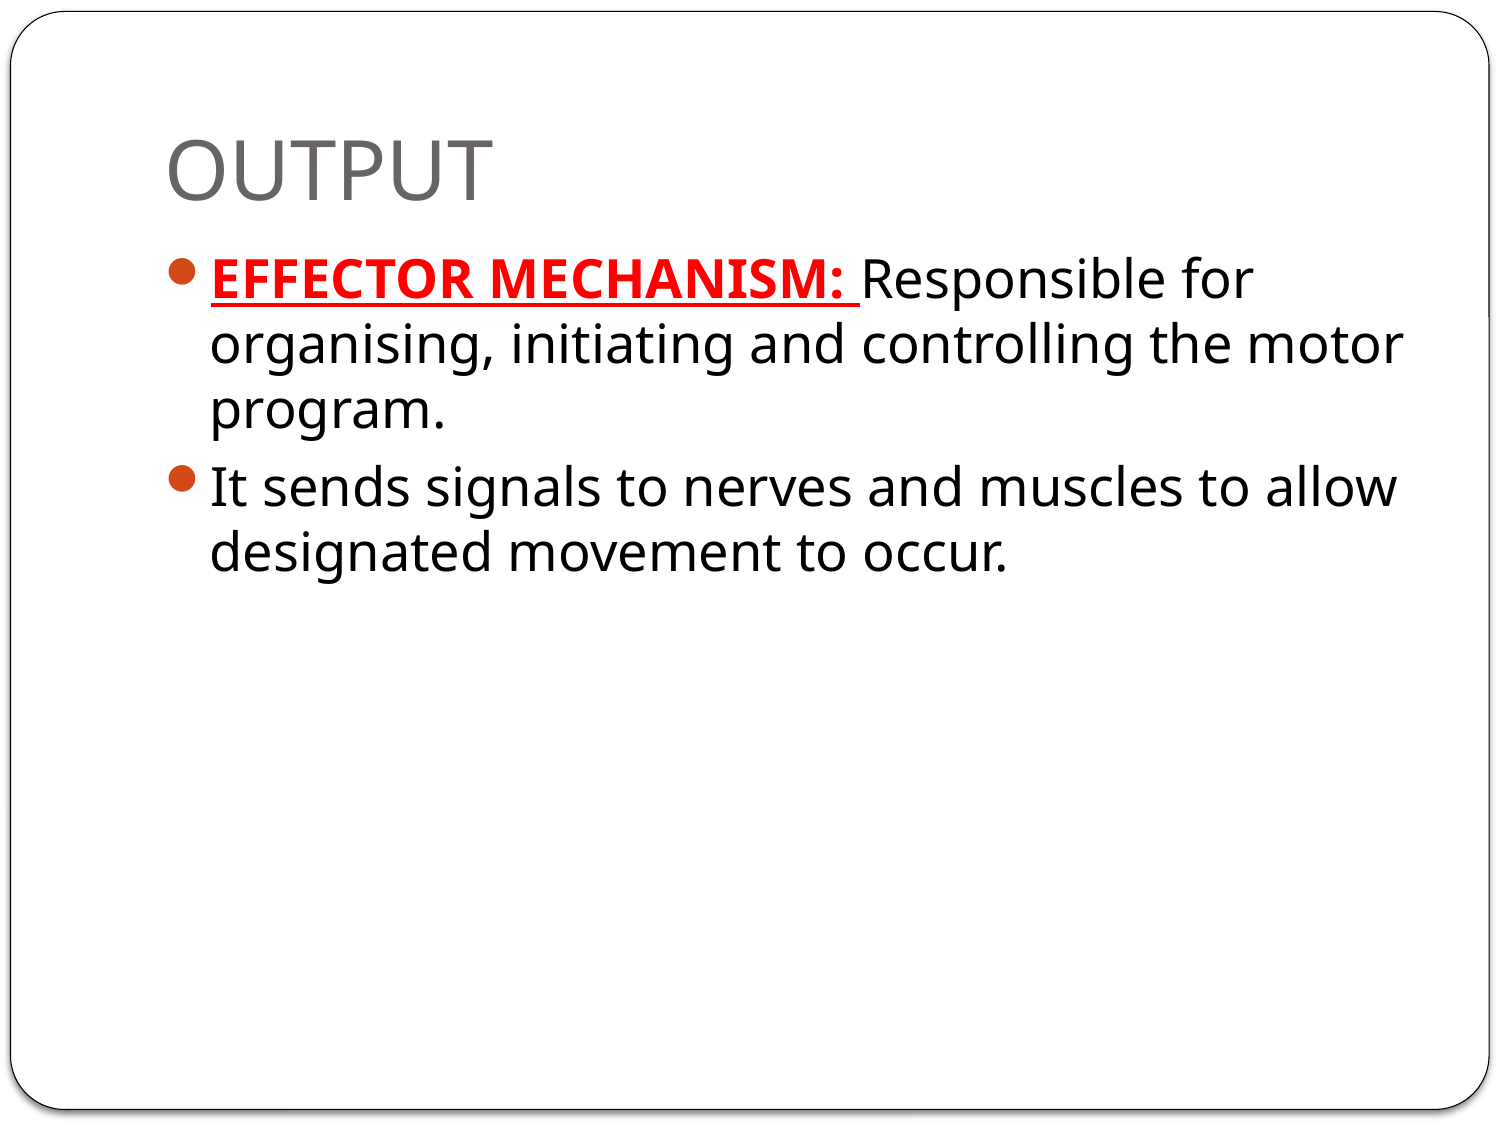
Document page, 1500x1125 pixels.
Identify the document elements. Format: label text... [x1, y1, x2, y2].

title OUTPUT [150, 45, 1425, 233]
list EFFECTOR MECHANISM: Responsible for organising, initiating and controlling the motor program. It sends signals to nerves and muscles to allow designated movement to occur. [150, 237, 1425, 988]
